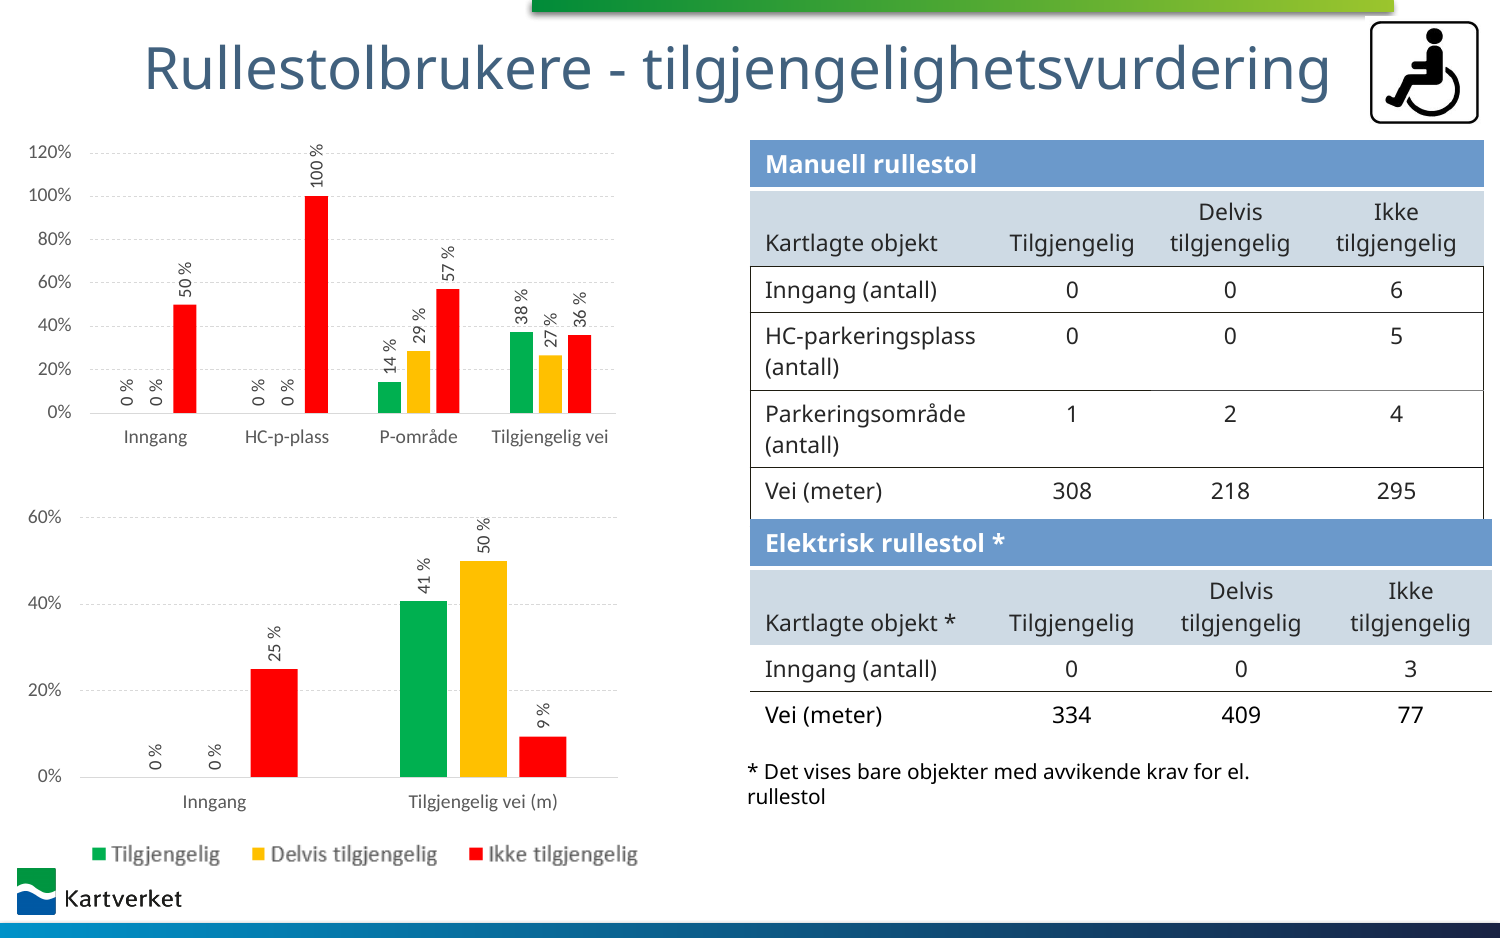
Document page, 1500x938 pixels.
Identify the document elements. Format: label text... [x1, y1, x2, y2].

table_cell 409 [1153, 692, 1330, 738]
table_cell HC-parkeringsplass (antall) [751, 313, 994, 390]
picture [1365, 16, 1484, 129]
table_cell 0 [991, 645, 1153, 691]
table_cell 295 [1310, 468, 1483, 519]
table_cell Inngang (antall) [750, 645, 991, 691]
picture [86, 838, 643, 870]
table_cell Kartlagte objekt [750, 191, 994, 266]
table_cell 0 [1151, 313, 1310, 390]
table_cell 218 [1151, 468, 1310, 519]
table_cell 2 [1151, 391, 1310, 467]
table_cell Kartlagte objekt * [750, 570, 991, 645]
text_box * Det vises bare objekter med avvikende krav for el. rullestol [732, 751, 1317, 816]
table_cell Parkeringsområde (antall) [751, 391, 994, 467]
table_cell Vei (meter) [751, 468, 994, 519]
table_cell Ikke tilgjengelig [1330, 570, 1492, 645]
table_cell 6 [1310, 267, 1483, 312]
table_cell 0 [994, 313, 1151, 390]
table_cell Inngang (antall) [751, 267, 994, 312]
text_box Rullestolbrukere - tilgjengelighetsvurdering [39, 12, 1348, 109]
table_cell 3 [1330, 645, 1492, 691]
picture [20, 135, 629, 457]
table_cell 4 [1310, 391, 1483, 467]
table_cell 5 [1310, 313, 1483, 390]
table_cell 0 [994, 267, 1151, 312]
table_header Elektrisk rullestol * [750, 519, 1492, 566]
table_cell 308 [994, 468, 1151, 519]
table_cell 0 [1151, 267, 1310, 312]
table_cell Tilgjengelig [991, 570, 1153, 645]
picture [20, 499, 630, 822]
table_cell 334 [991, 692, 1153, 738]
table_cell 0 [1153, 645, 1330, 691]
table_cell Tilgjengelig [994, 191, 1151, 266]
table_cell Vei (meter) [750, 692, 991, 738]
table_cell Ikke tilgjengelig [1310, 191, 1484, 266]
table_cell Delvis tilgjengelig [1151, 191, 1310, 266]
table_cell 1 [994, 391, 1151, 467]
table_header Manuell rullestol [750, 140, 1484, 187]
table_cell 77 [1330, 692, 1492, 738]
table_cell Delvis tilgjengelig [1153, 570, 1330, 645]
